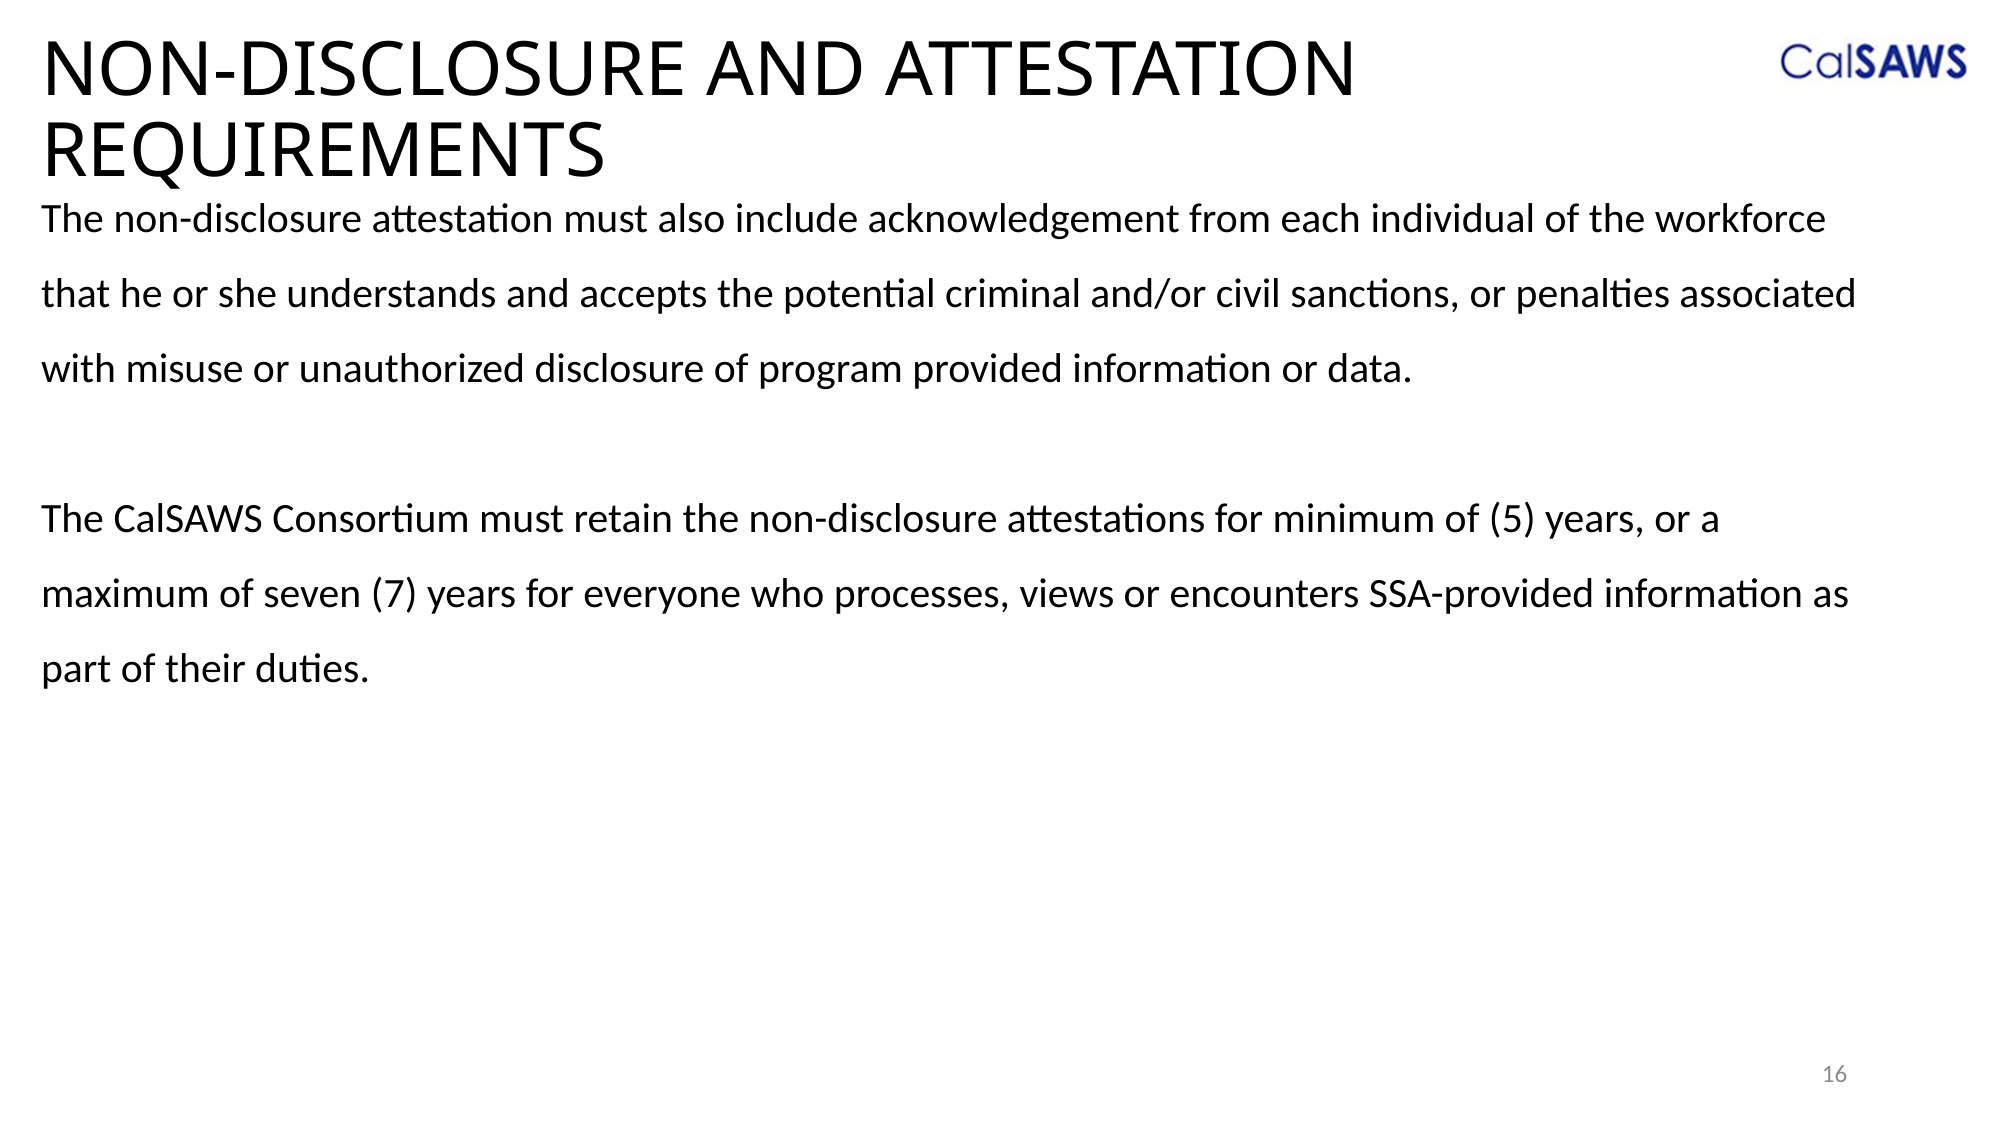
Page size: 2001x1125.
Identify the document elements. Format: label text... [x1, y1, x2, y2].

list The non-disclosure attestation must also include acknowledgement from each individual of the workforce that he or she understands and accepts the potential criminal and/or civil sanctions, or penalties associated with misuse or unauthorized disclosure of program provided information or data. The CalSAWS Consortium must retain the non-disclosure attestations for minimum of (5) years, or a maximum of seven (7) years for everyone who processes, views or encounters SSA-provided information as part of their duties. [26, 158, 1889, 931]
slide_number 16 [1412, 1042, 1863, 1103]
title NON-DISCLOSURE AND ATTESTATION REQUIREMENTS [26, 22, 1863, 158]
picture [1780, 37, 1968, 84]
